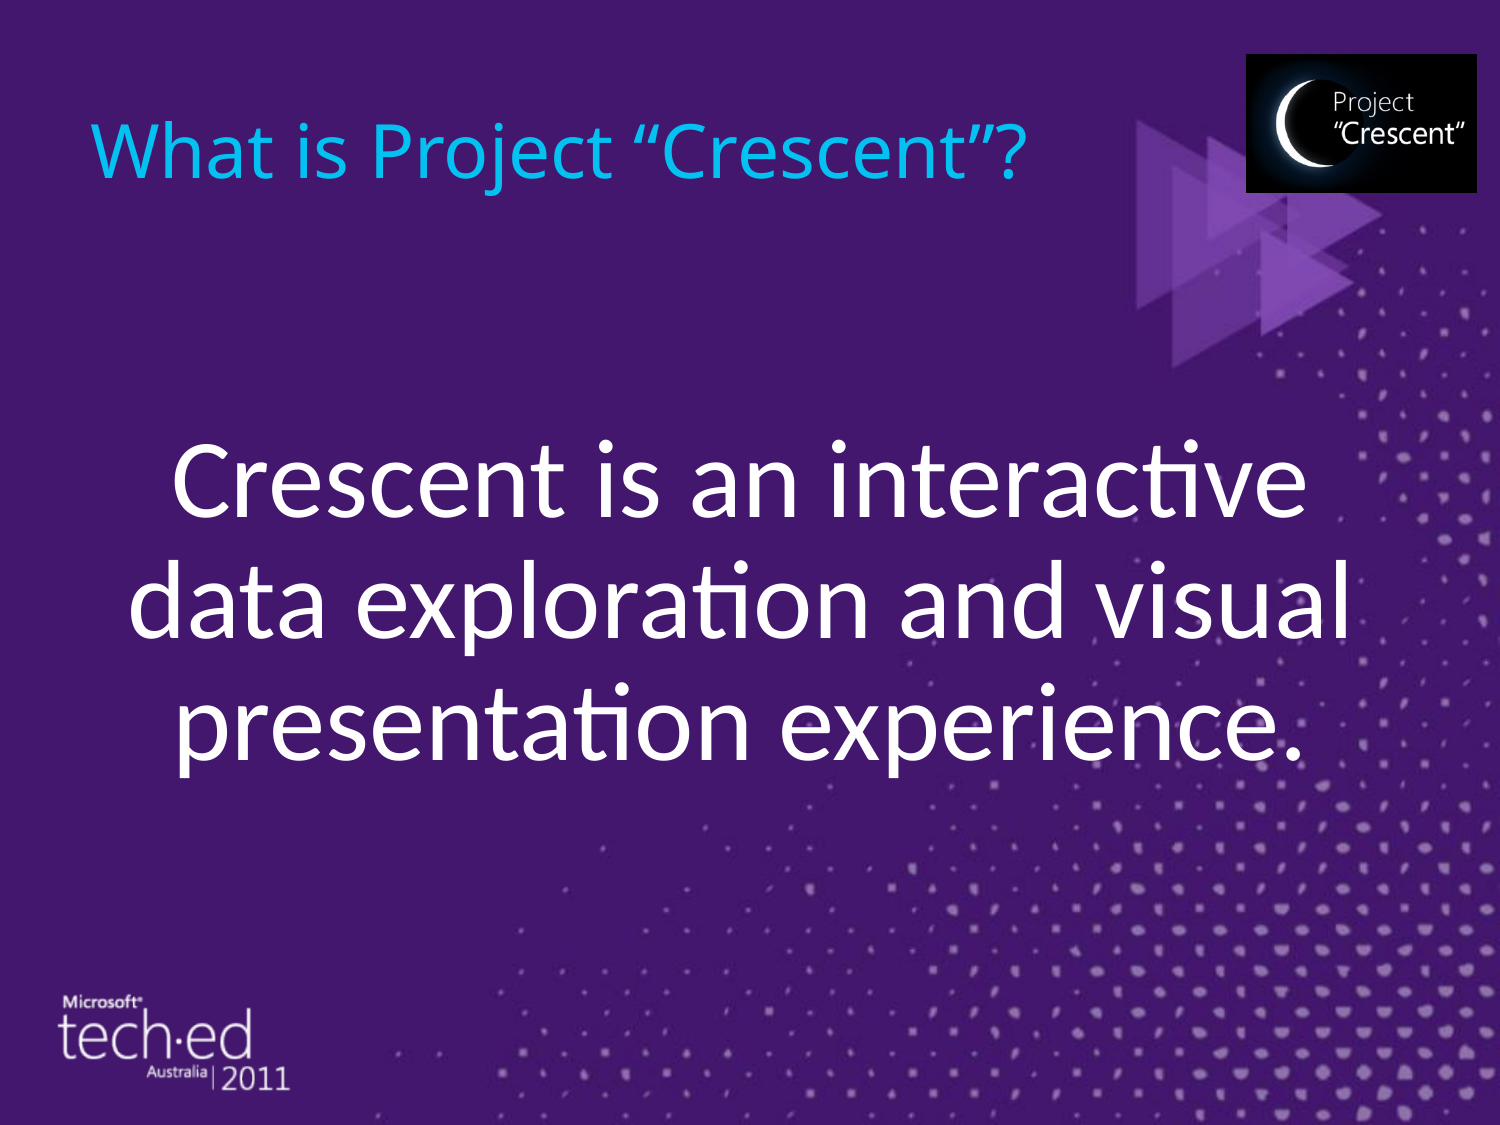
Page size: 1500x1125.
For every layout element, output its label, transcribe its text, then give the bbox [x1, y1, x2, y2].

picture [0, 0, 1500, 1125]
text_box Crescent is an interactive data exploration and visual presentation experience. [76, 347, 1405, 858]
title What is Project “Crescent”? [75, 54, 1425, 243]
